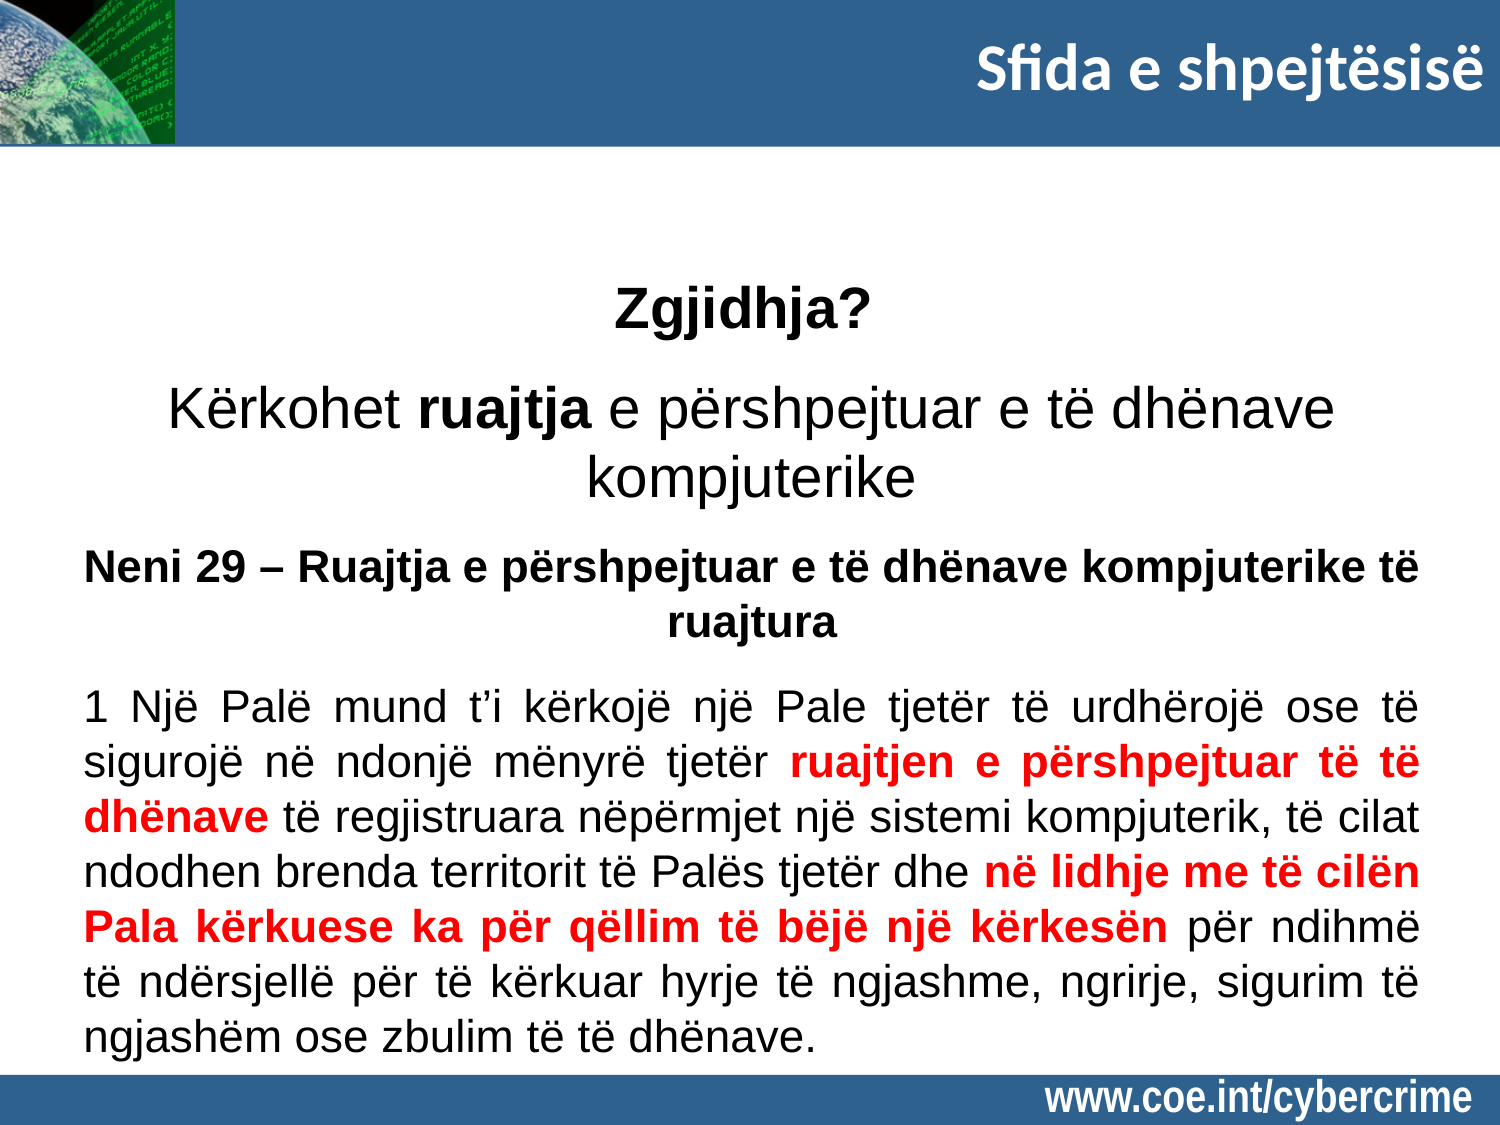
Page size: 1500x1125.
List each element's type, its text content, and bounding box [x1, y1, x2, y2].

text_box [0, 1073, 1030, 1125]
text_box Sfida e shpejtësisë [177, 0, 1500, 149]
text_box www.coe.int/cybercrime [1030, 1059, 1500, 1125]
picture [0, 0, 175, 144]
text_box Zgjidhja? Kërkohet ruajtja e përshpejtuar e të dhënave kompjuterike Neni 29 – Ruajtja e përshpejtuar e të dhënave kompjuterike të ruajtura 1 Një Palë mund t’i kërkojë një Pale tjetër të urdhërojë ose të sigurojë në ndonjë mënyrë tjetër ruajtjen e përshpejtuar të të dhënave të regjistruara nëpërmjet një sistemi kompjuterik, të cilat ndodhen brenda territorit të Palës tjetër dhe në lidhje me të cilën Pala kërkuese ka për qëllim të bëjë një kërkesën për ndihmë të ndërsjellë për të kërkuar hyrje të ngjashme, ngrirje, sigurim të ngjashëm ose zbulim të të dhënave. [68, 192, 1436, 1070]
